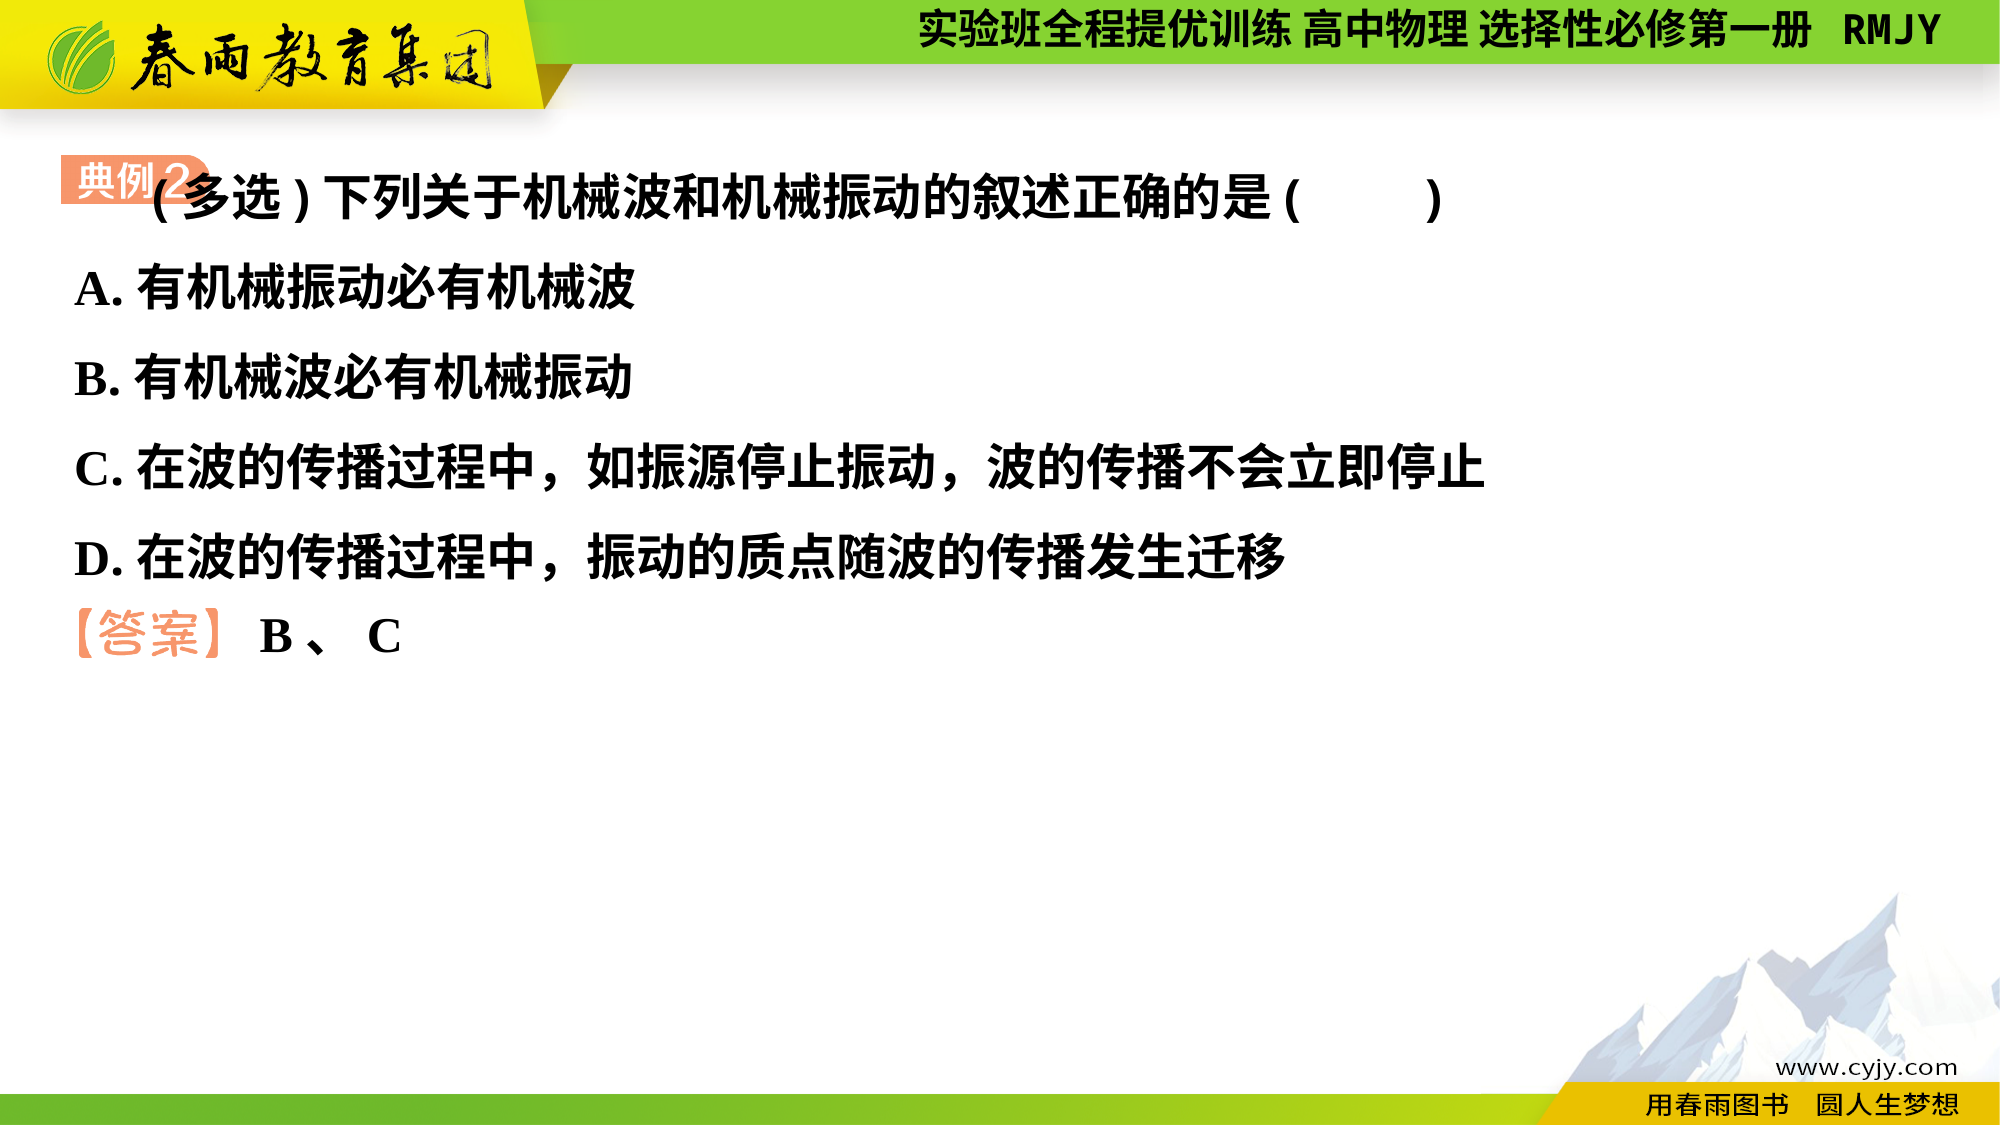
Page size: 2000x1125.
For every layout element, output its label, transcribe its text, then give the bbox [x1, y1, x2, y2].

text_box B、C [244, 595, 418, 670]
list (多选)下列关于机械波和机械振动的叙述正确的是( ) A.有机械振动必有机械波 B.有机械波必有机械振动 C.在波的传播过程中，如振源停止振动，波的传播不会立即停止 D.在波的传播过程中，振动的质点随波的传播发生迁移 [59, 128, 1944, 598]
picture [0, 0, 2000, 1125]
